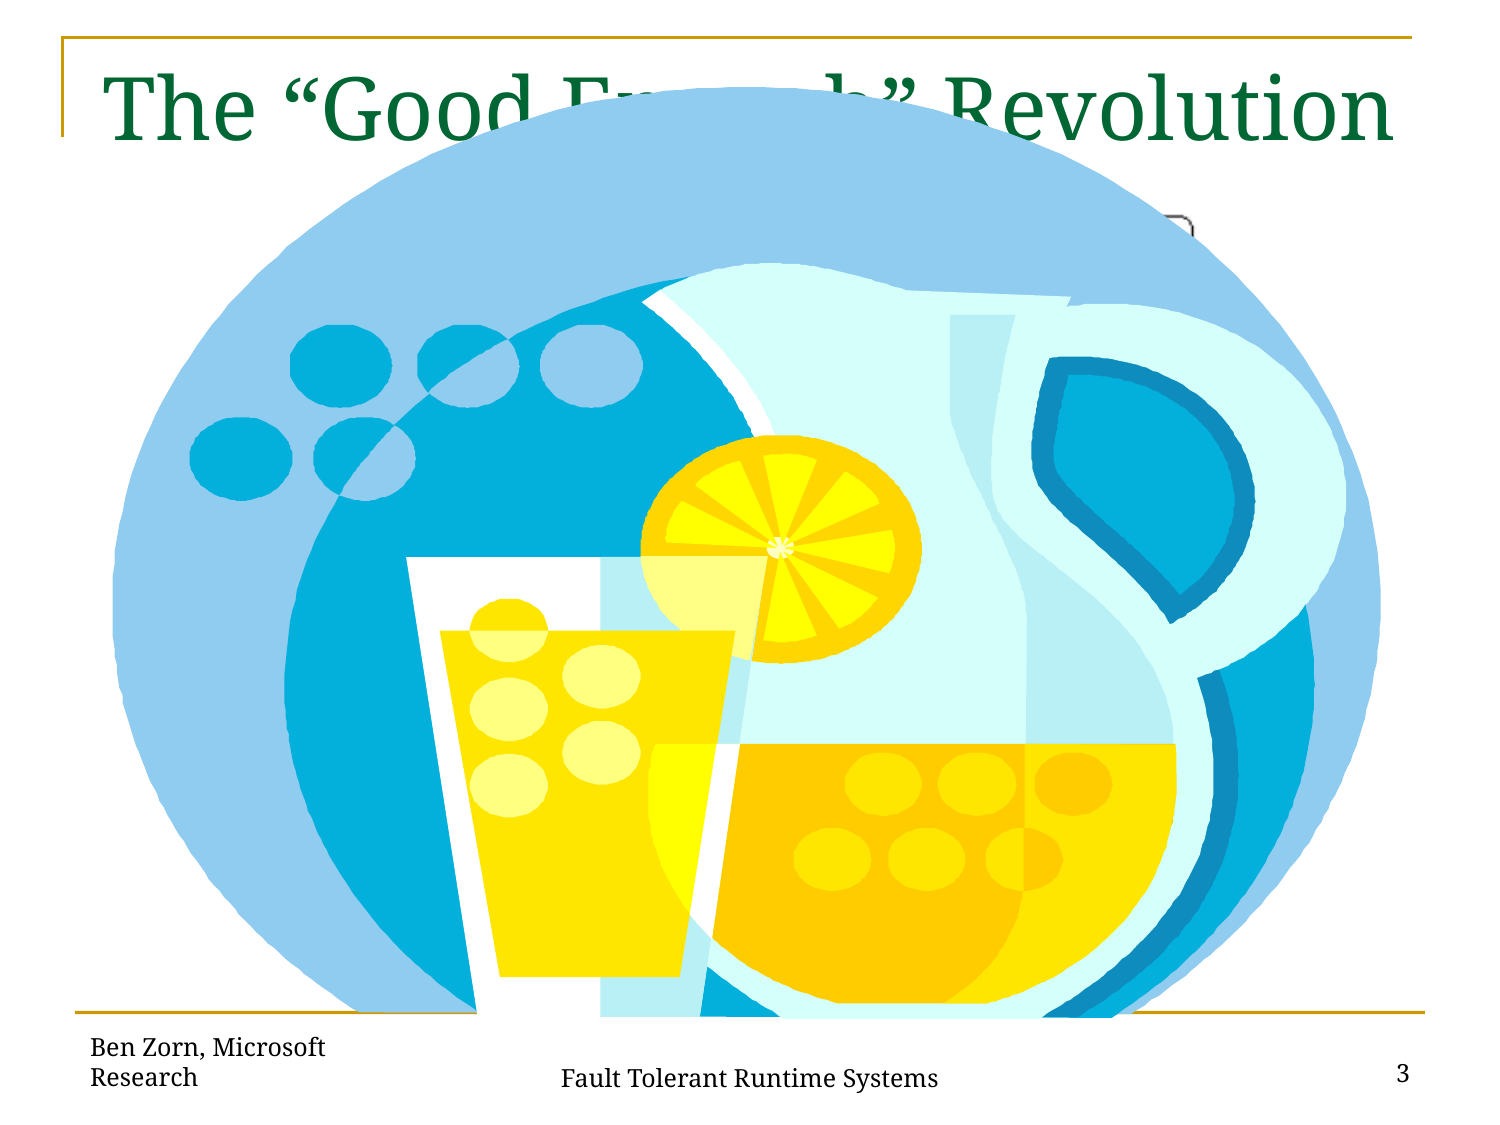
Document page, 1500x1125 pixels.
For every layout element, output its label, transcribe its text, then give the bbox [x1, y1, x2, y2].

picture [112, 87, 1381, 1020]
footer Fault Tolerant Runtime Systems [512, 1029, 988, 1101]
title The “Good Enough” Revolution [74, 45, 1426, 176]
slide_number 3 [1074, 1023, 1426, 1100]
slide_number Ben Zorn, Microsoft Research [74, 1023, 426, 1100]
